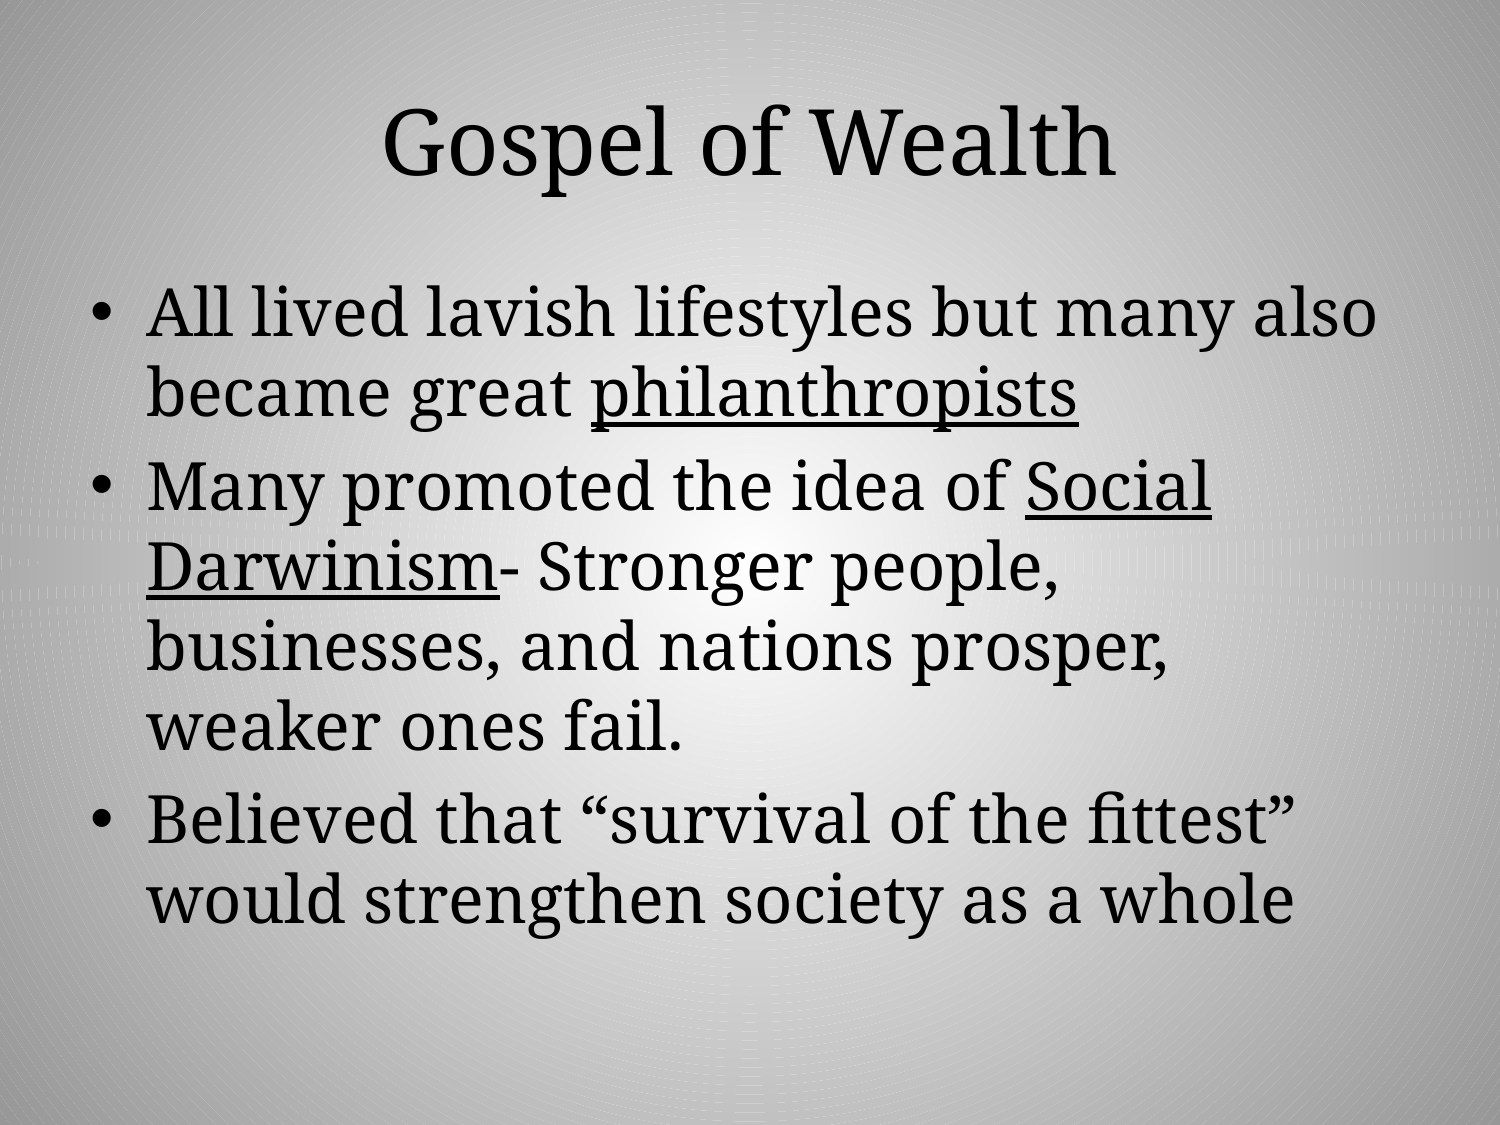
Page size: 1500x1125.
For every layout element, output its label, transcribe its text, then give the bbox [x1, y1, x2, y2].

title Gospel of Wealth [75, 45, 1425, 233]
list All lived lavish lifestyles but many also became great philanthropists Many promoted the idea of Social Darwinism- Stronger people, businesses, and nations prosper, weaker ones fail. Believed that “survival of the fittest” would strengthen society as a whole [75, 262, 1425, 1005]
